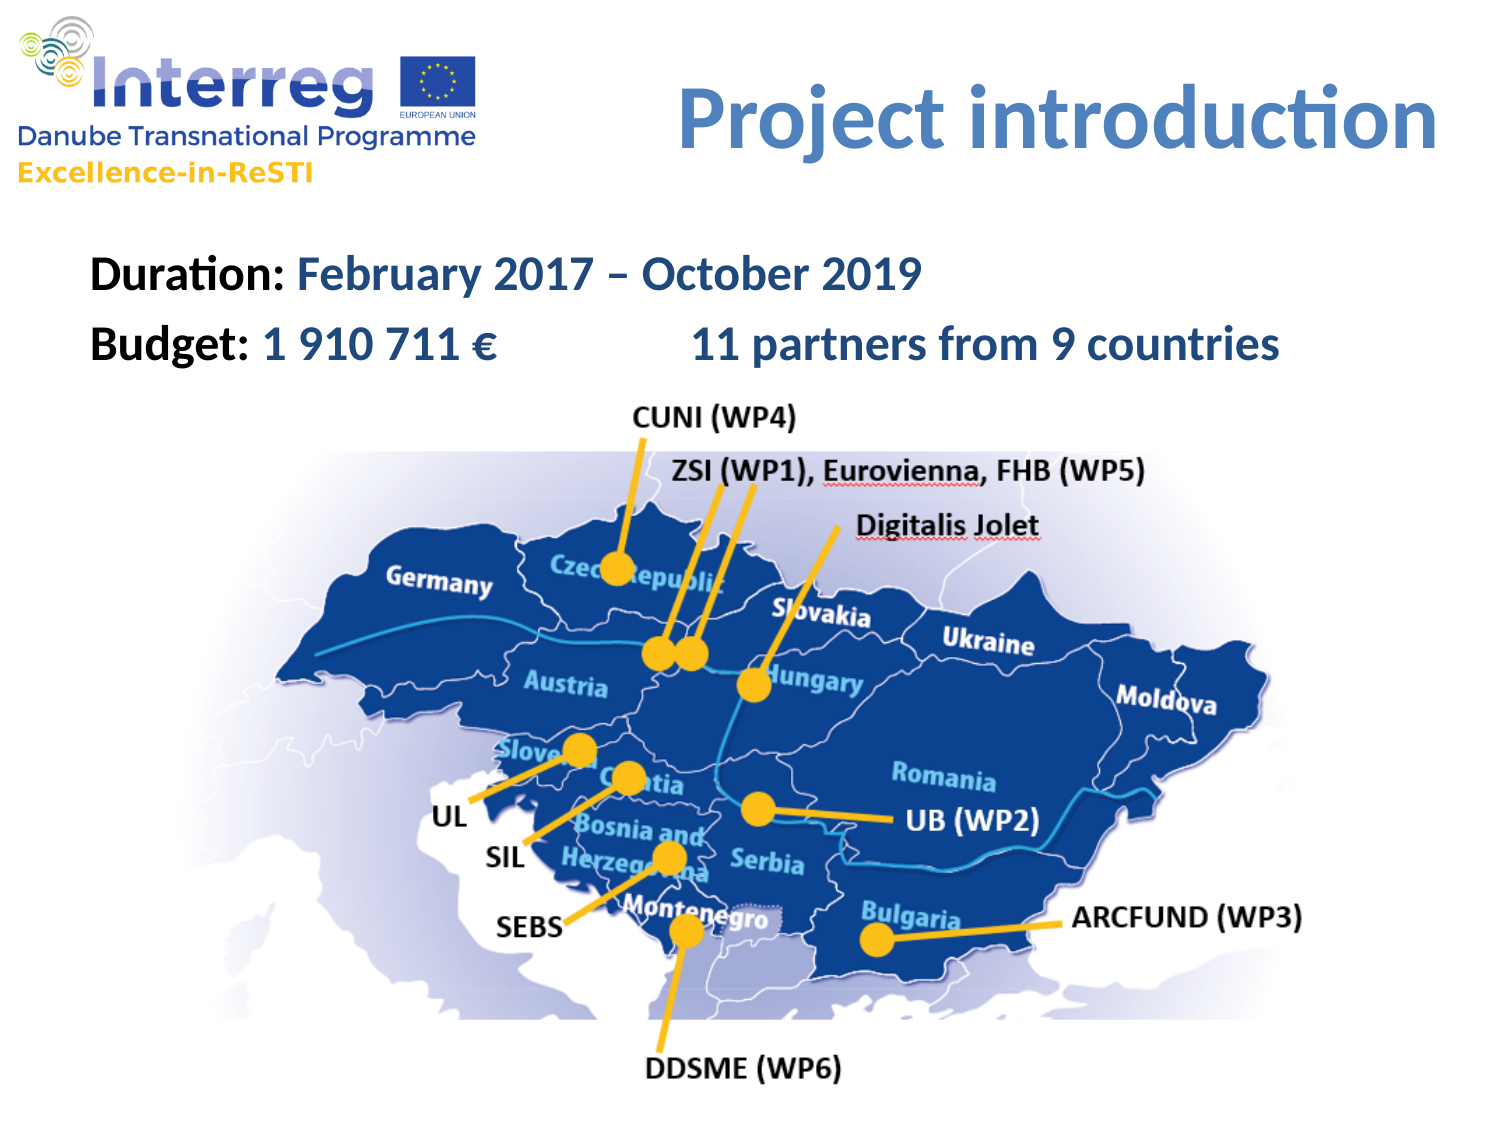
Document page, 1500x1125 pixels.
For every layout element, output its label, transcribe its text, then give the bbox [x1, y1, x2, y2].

title Project introduction [105, 18, 1456, 206]
text_box Duration: February 2017 – October 2019 Budget: 1 910 711 € 11 partners from 9 countries [75, 232, 1361, 378]
picture [137, 383, 1424, 1118]
picture [0, 7, 491, 196]
